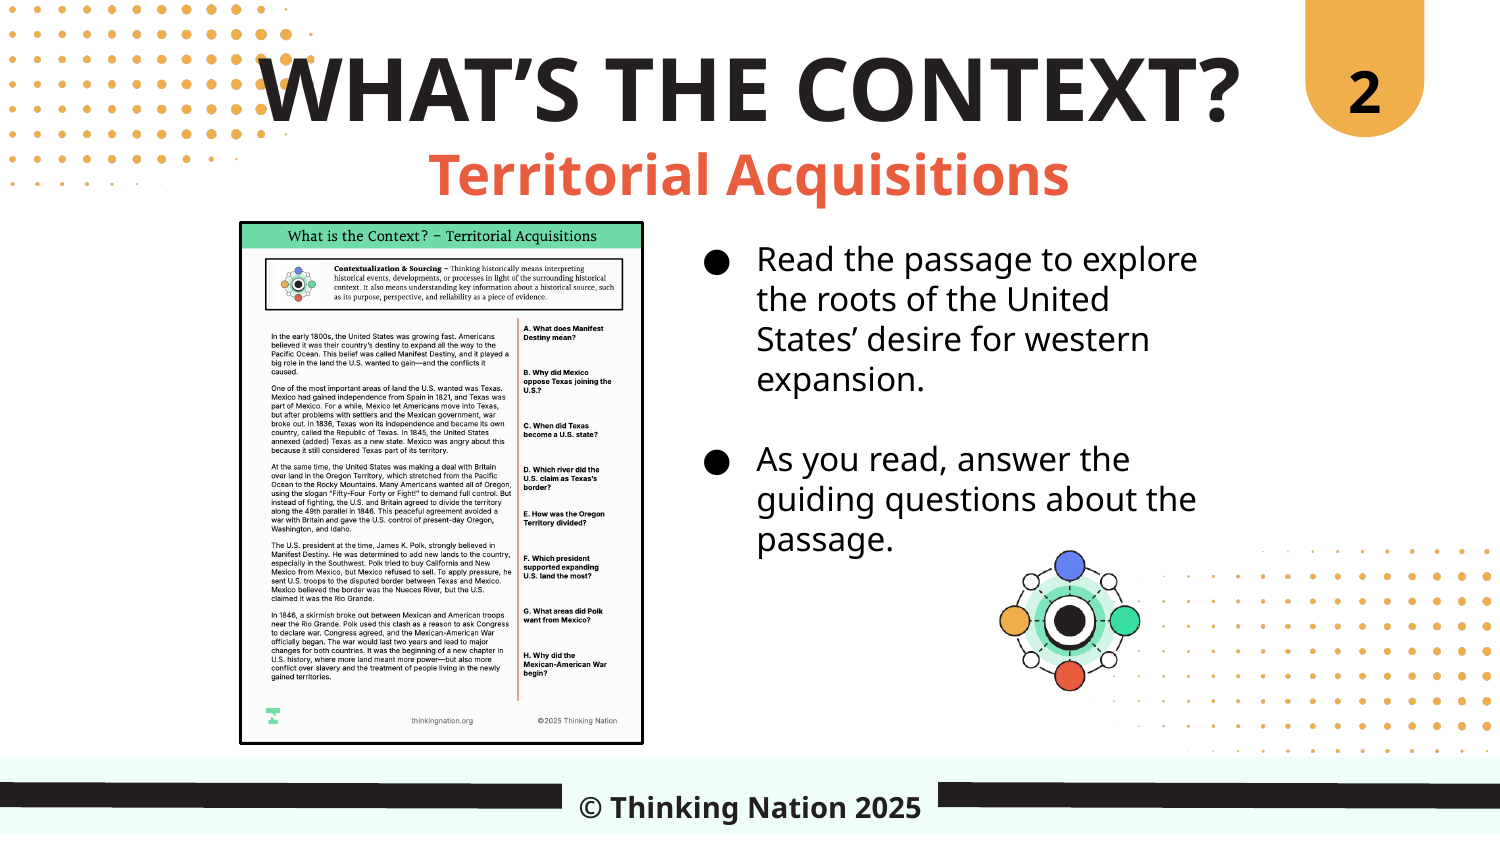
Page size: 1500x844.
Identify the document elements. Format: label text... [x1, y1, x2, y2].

text_box [1064, 549, 1500, 754]
text_box Read the passage to explore the roots of the United States’ desire for western expansion. As you read, answer the guiding questions about the passage. [666, 223, 1231, 573]
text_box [1300, 0, 1430, 138]
text_box WHAT’S THE CONTEXT? Territorial Acquisitions [209, 34, 1291, 207]
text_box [0, 756, 1500, 835]
picture [977, 528, 1162, 713]
picture [241, 223, 642, 743]
text_box [0, 0, 315, 186]
